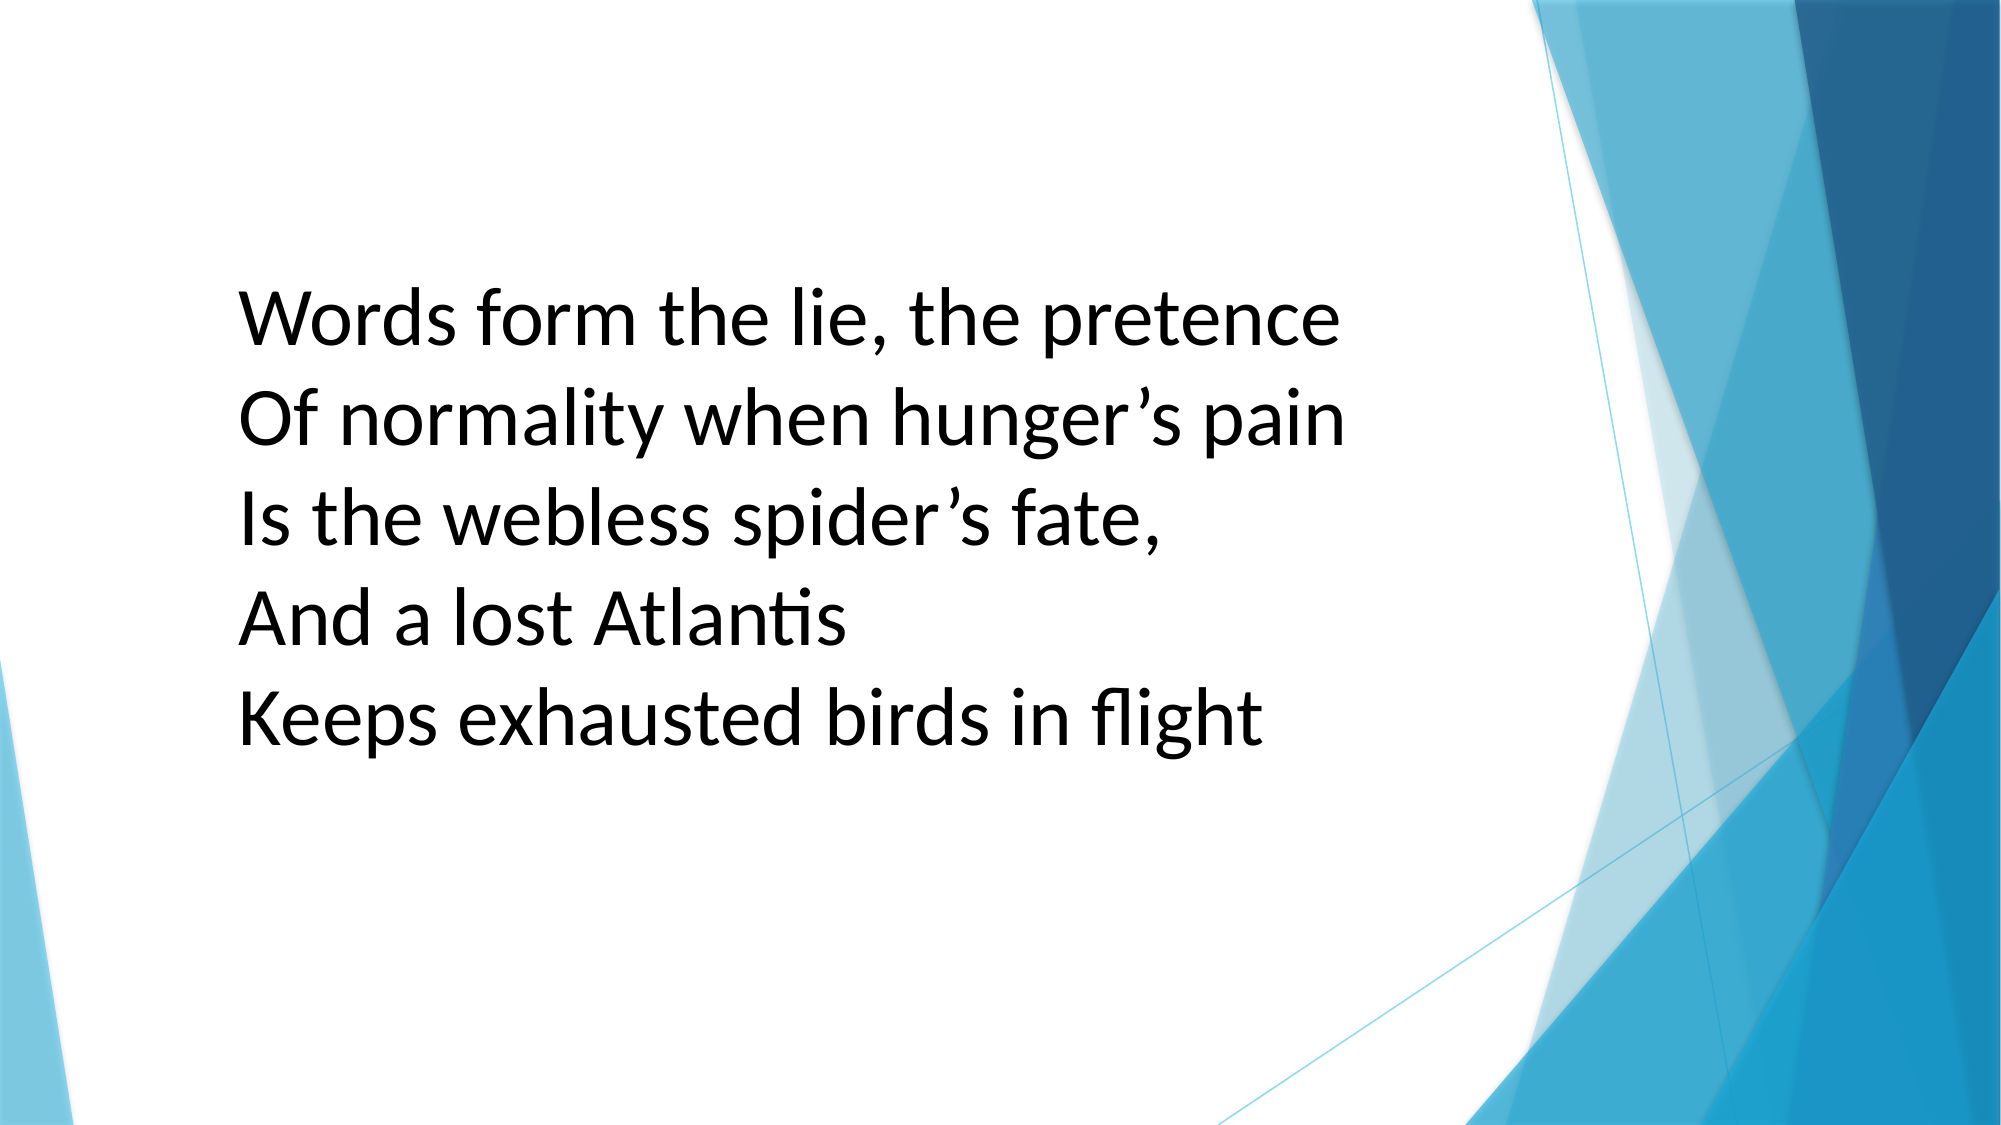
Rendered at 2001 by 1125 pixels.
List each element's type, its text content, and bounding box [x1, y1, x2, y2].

text_box Words form the lie, the pretence Of normality when hunger’s pain Is the webless spider’s fate, And a lost Atlantis Keeps exhausted birds in flight [224, 254, 1368, 770]
